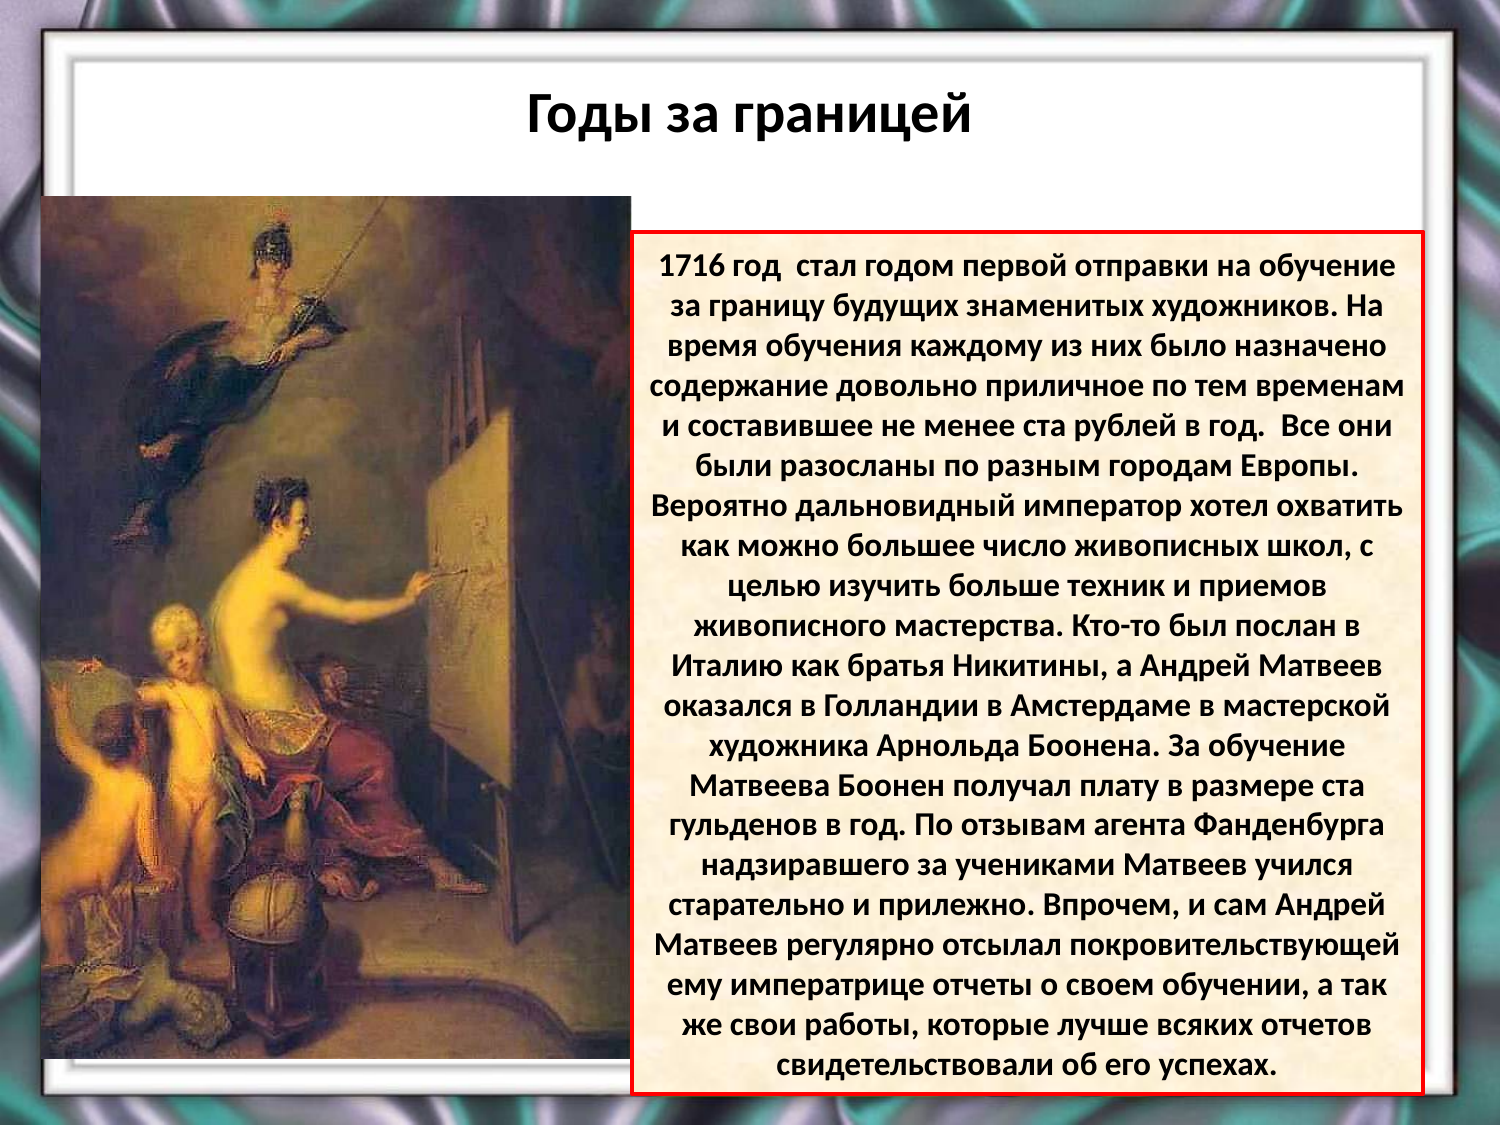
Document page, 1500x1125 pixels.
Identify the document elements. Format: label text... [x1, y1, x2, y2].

text_box 1716 год стал годом первой отправки на обучение за границу будущих знаменитых художников. На время обучения каждому из них было назначено содержание довольно приличное по тем временам и составившее не менее ста рублей в год. Все они были разосланы по разным городам Европы. Вероятно дальновидный император хотел охватить как можно большее число живописных школ, с целью изучить больше техник и приемов живописного мастерства. Кто-то был послан в Италию как братья Никитины, а Андрей Матвеев оказался в Голландии в Амстердаме в мастерской художника Арнольда Боонена. За обучение Матвеева Боонен получал плату в размере ста гульденов в год. По отзывам агента Фанденбурга надзиравшего за учениками Матвеев учился старательно и прилежно. Впрочем, и сам Андрей Матвеев регулярно отсылал покровительствующей ему императрице отчеты о своем обучении, а так же свои работы, которые лучше всяких отчетов свидетельствовали об его успехах. [630, 230, 1425, 1096]
picture [0, 0, 1500, 1125]
footer evg3097@mail.ru [512, 1066, 988, 1103]
title Годы за границей [75, 45, 1425, 173]
